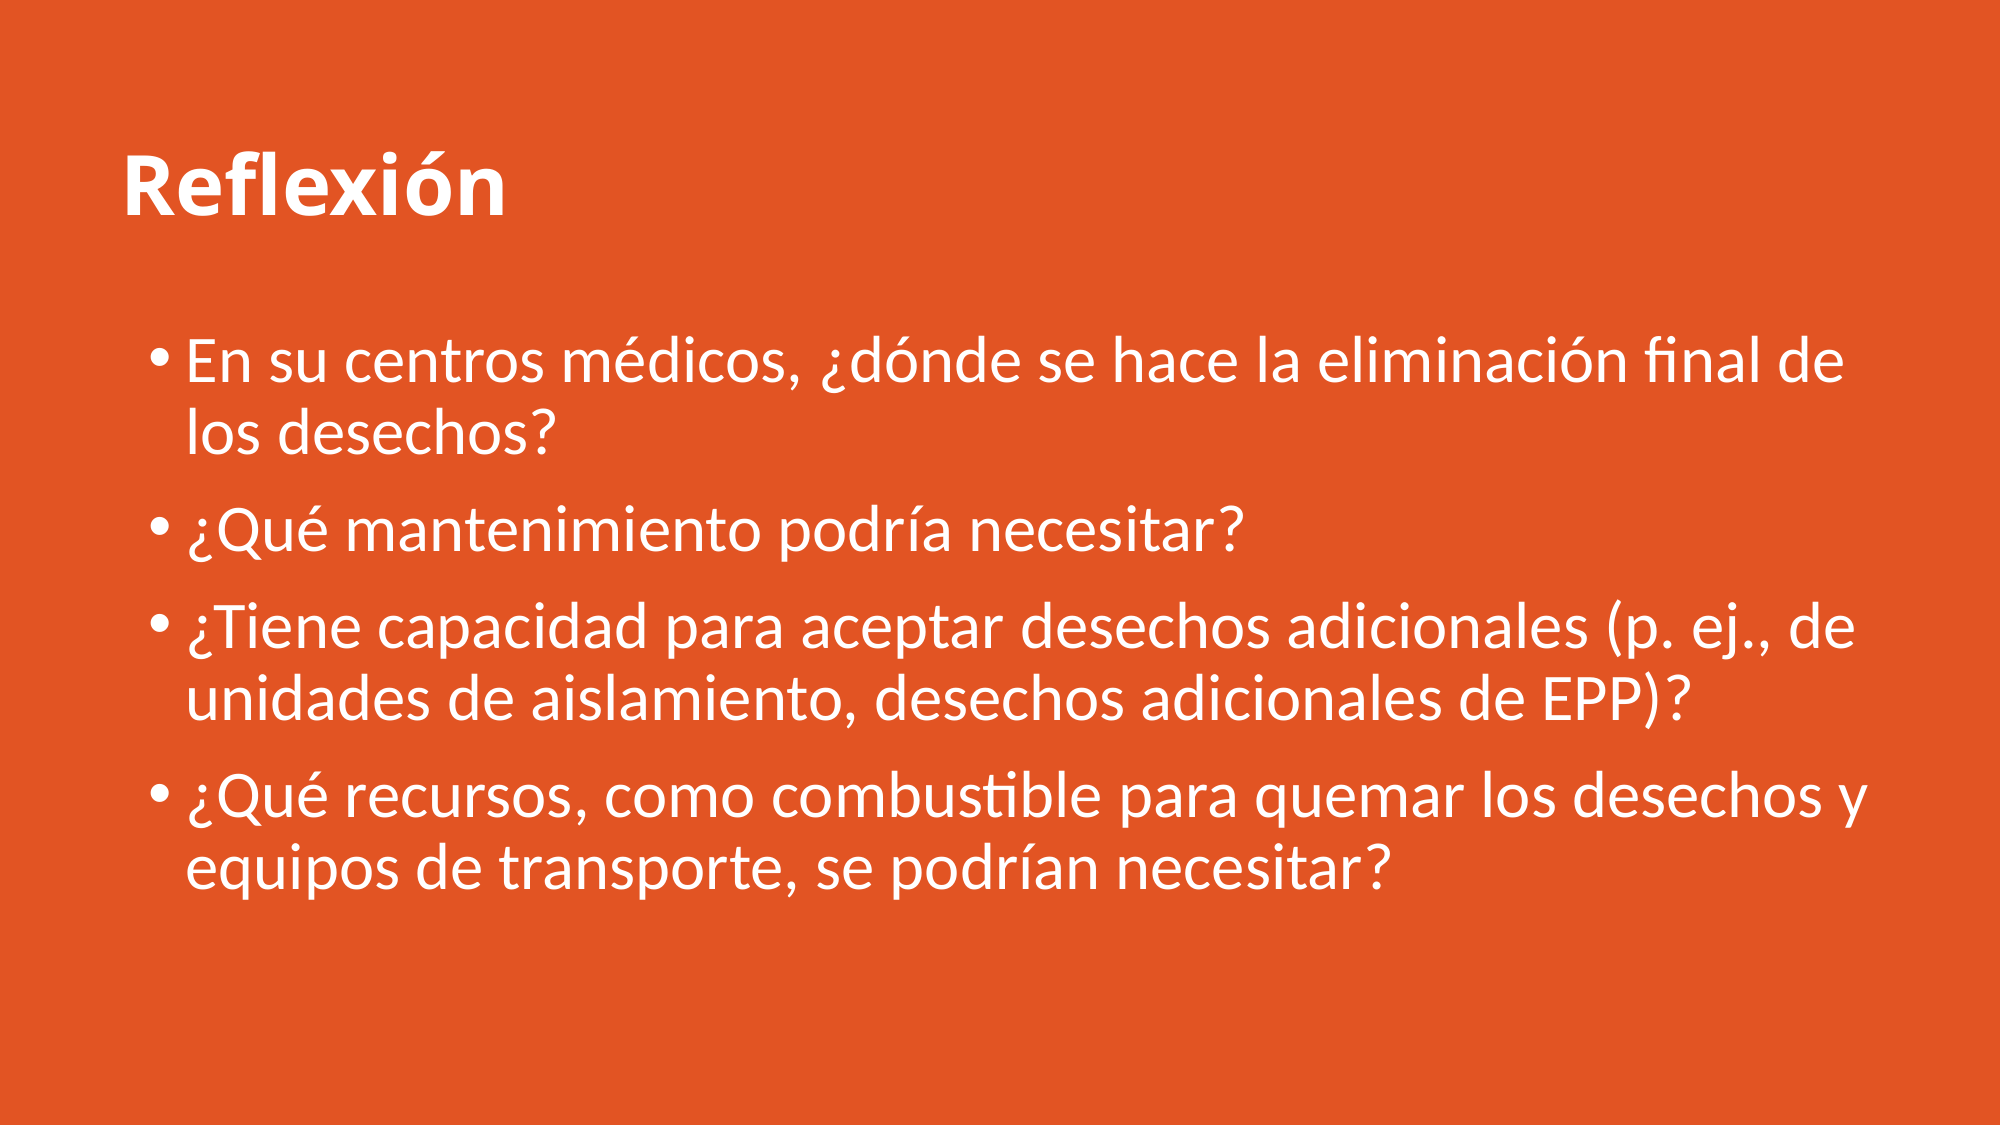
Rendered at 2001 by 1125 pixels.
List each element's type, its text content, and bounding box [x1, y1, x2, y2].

text_box En su centros médicos, ¿dónde se hace la eliminación final de los desechos? ¿Qué mantenimiento podría necesitar? ¿Tiene capacidad para aceptar desechos adicionales (p. ej., de unidades de aislamiento, desechos adicionales de EPP)? ¿Qué recursos, como combustible para quemar los desechos y equipos de transporte, se podrían necesitar? [105, 316, 1895, 1125]
title Reflexión [105, 48, 1920, 240]
